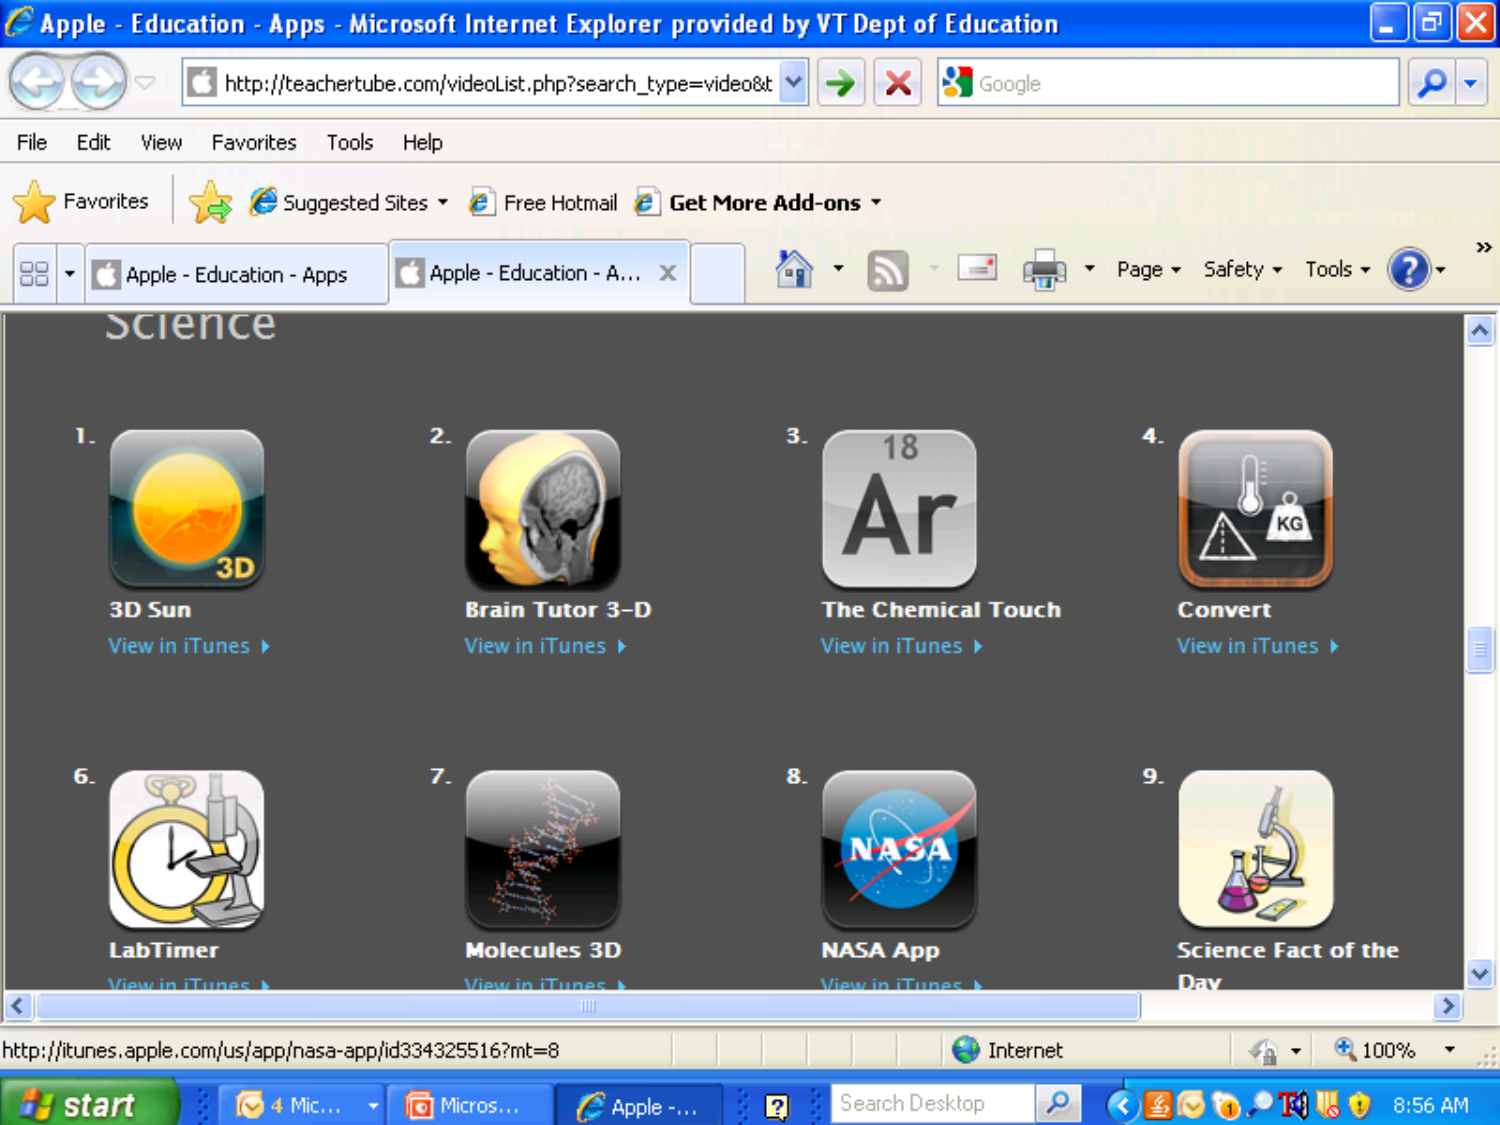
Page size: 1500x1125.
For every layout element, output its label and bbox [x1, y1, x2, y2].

list [0, 0, 1500, 1125]
